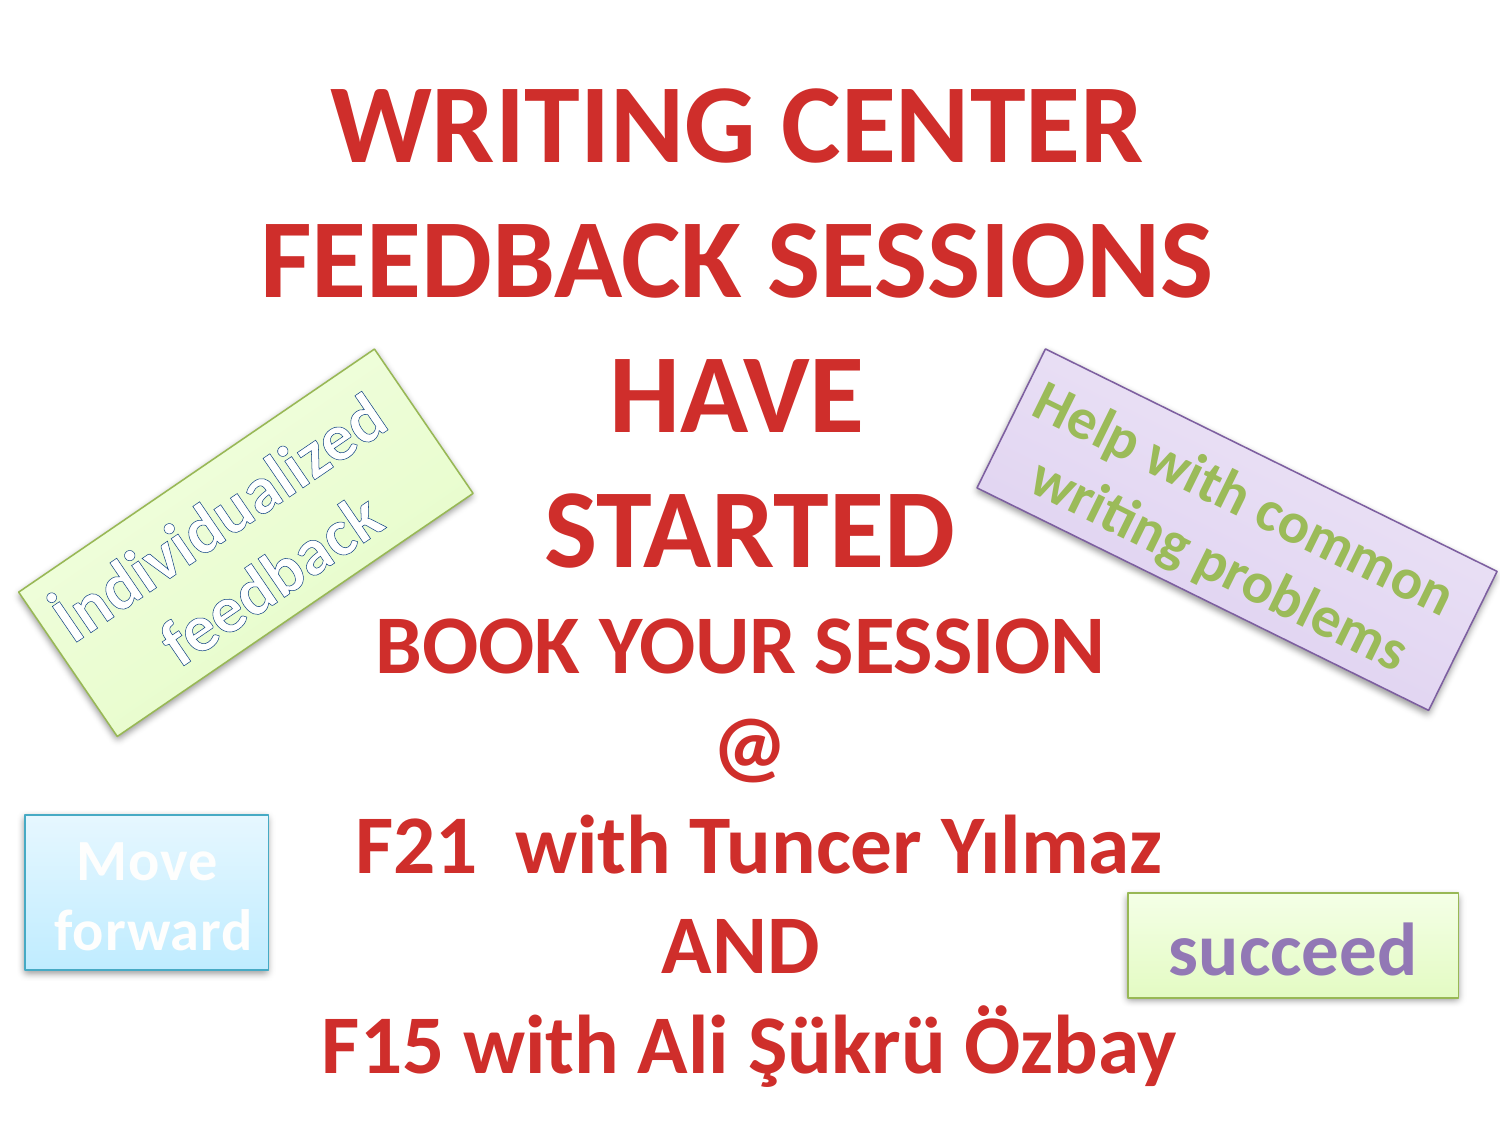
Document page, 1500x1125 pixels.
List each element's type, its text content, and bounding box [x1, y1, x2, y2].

text_box Move forward [24, 814, 269, 971]
text_box Help with common writing problems [976, 348, 1498, 712]
text_box İndividualized feedback [18, 348, 474, 738]
text_box succeed [1127, 892, 1459, 999]
text_box WRITING CENTER FEEDBACK SESSIONS HAVE STARTED BOOK YOUR SESSION @ F21 with Tuncer Yılmaz AND F15 with Ali Şükrü Özbay [41, 42, 1459, 1125]
